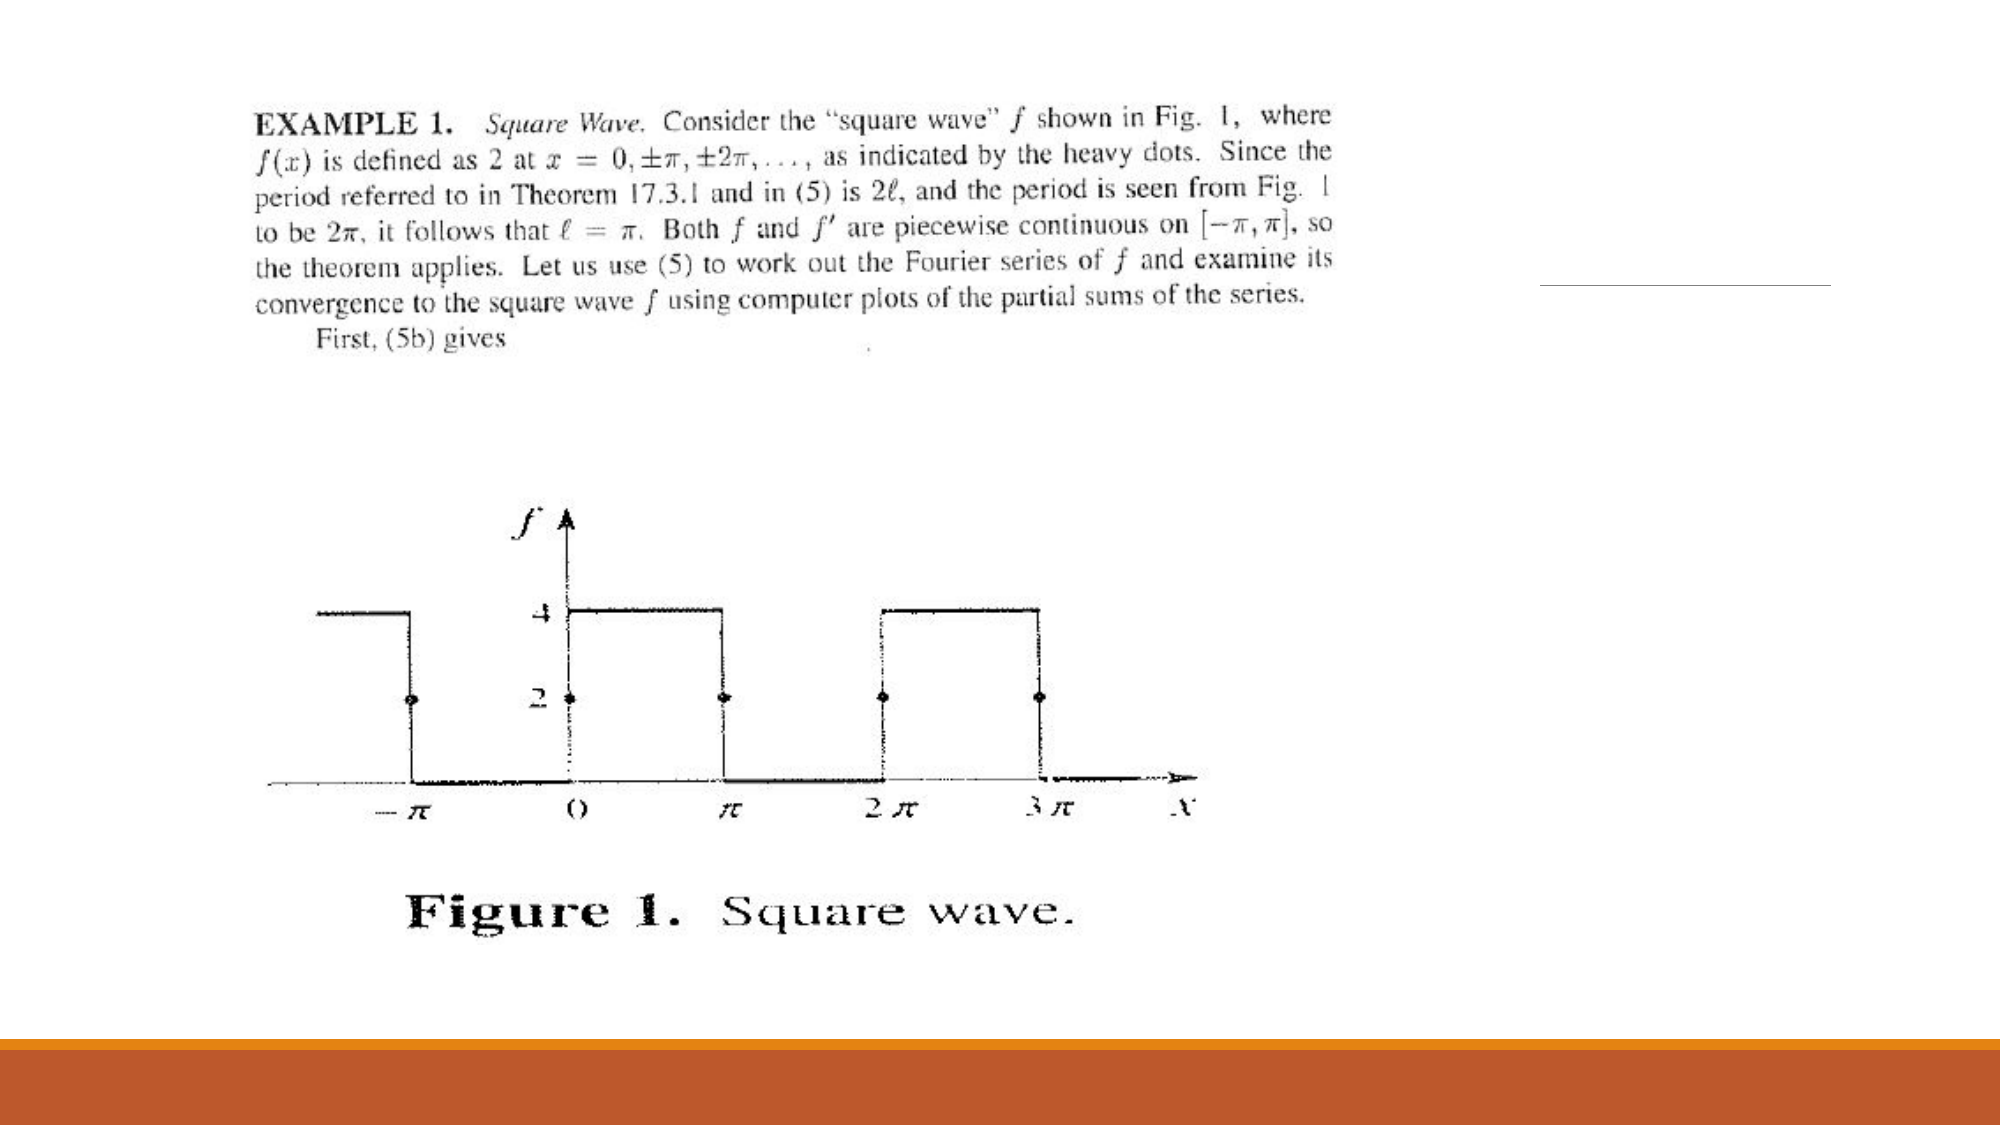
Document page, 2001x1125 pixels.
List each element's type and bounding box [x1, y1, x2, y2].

list [179, 46, 1541, 946]
